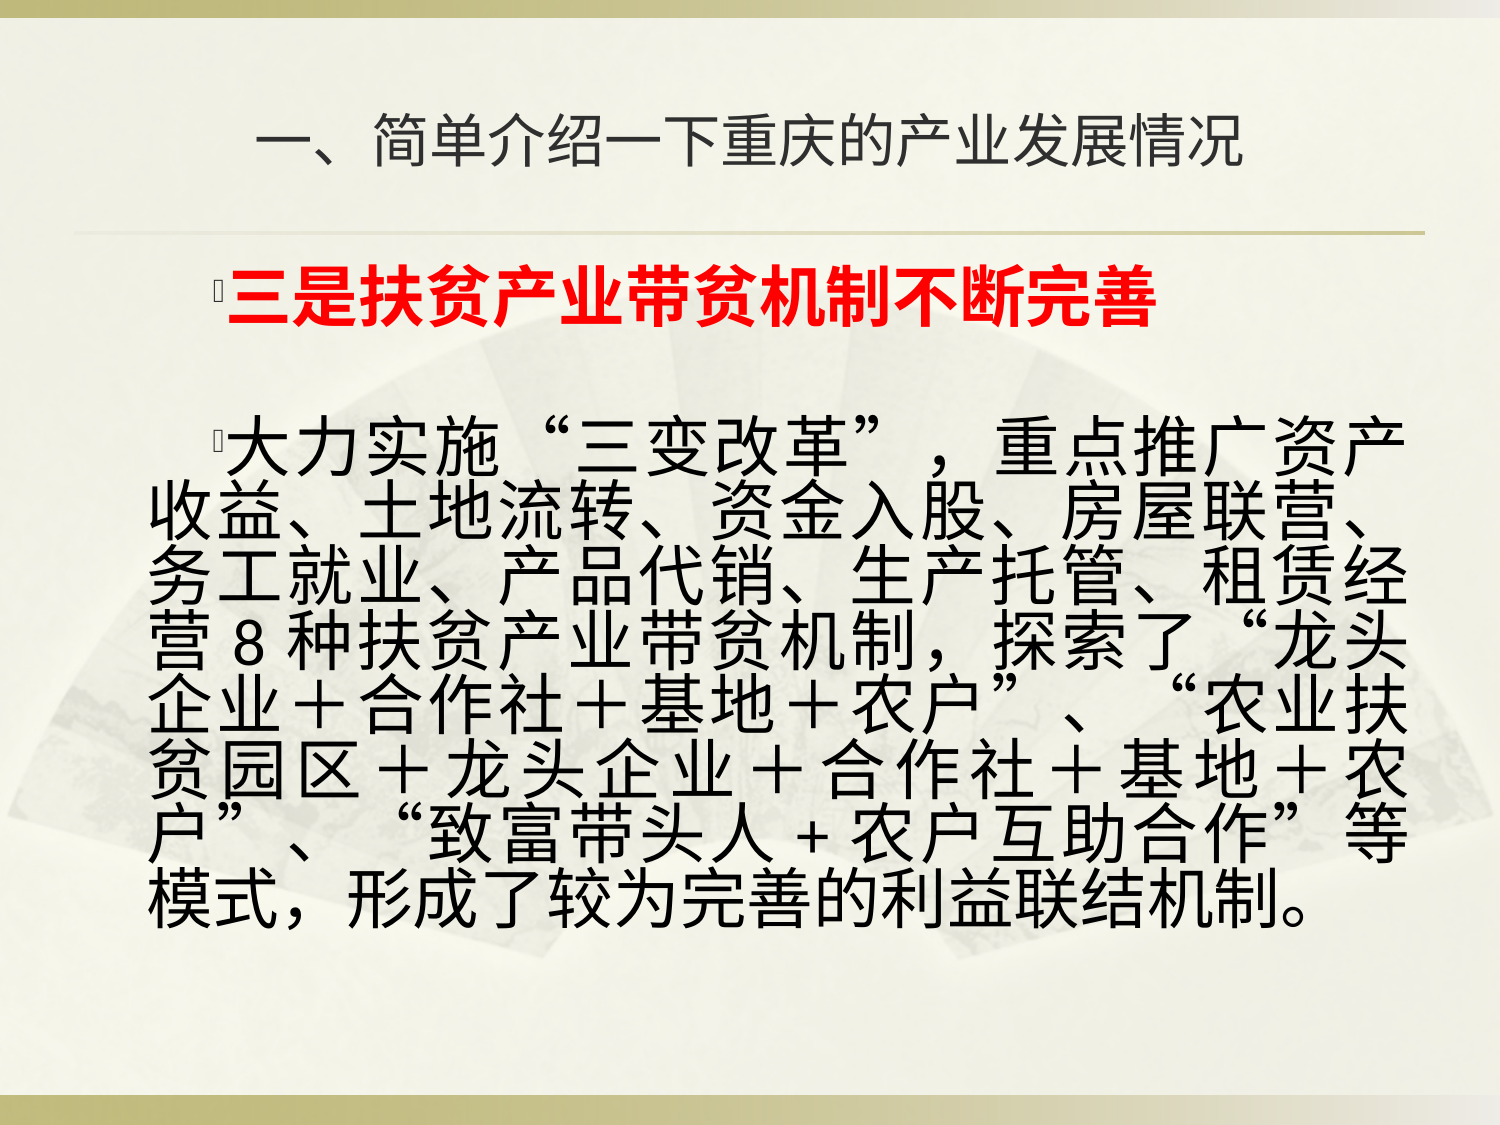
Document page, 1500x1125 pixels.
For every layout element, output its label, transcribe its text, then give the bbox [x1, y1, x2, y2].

title 一、简单介绍一下重庆的产业发展情况 [75, 45, 1425, 233]
list 三是扶贫产业带贫机制不断完善 大力实施“三变改革”，重点推广资产收益、土地流转、资金入股、房屋联营、务工就业、产品代销、生产托管、租赁经营8种扶贫产业带贫机制，探索了“龙头企业＋合作社＋基地＋农户”、“农业扶贫园区＋龙头企业＋合作社＋基地＋农户”、“致富带头人+农户互助合作”等模式，形成了较为完善的利益联结机制。 [75, 262, 1425, 1032]
